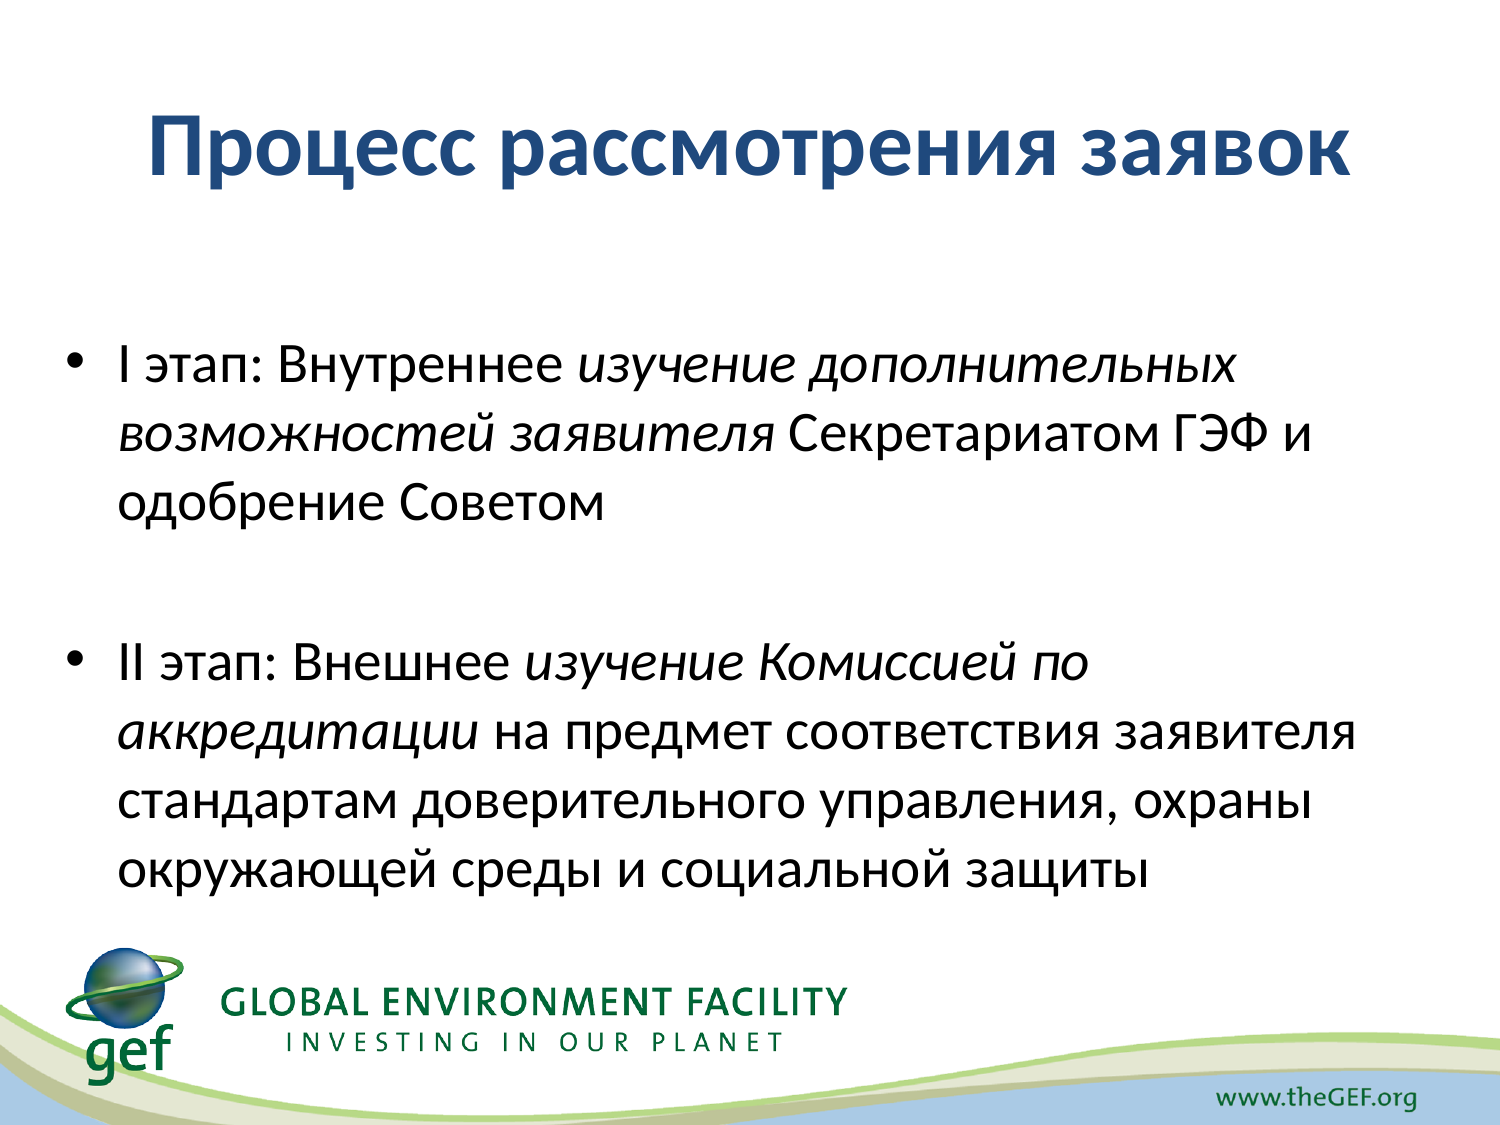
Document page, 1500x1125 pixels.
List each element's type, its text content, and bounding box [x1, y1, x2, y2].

picture [0, 920, 1500, 1125]
title Процесс рассмотрения заявок [74, 44, 1426, 233]
list I этап: Внутреннее изучение дополнительных возможностей заявителя Секретариатом ГЭФ и одобрение Советом II этап: Внешнее изучение Комиссией по аккредитации на предмет соответствия заявителя стандартам доверительного управления, охраны окружающей среды и социальной защиты [49, 237, 1463, 913]
